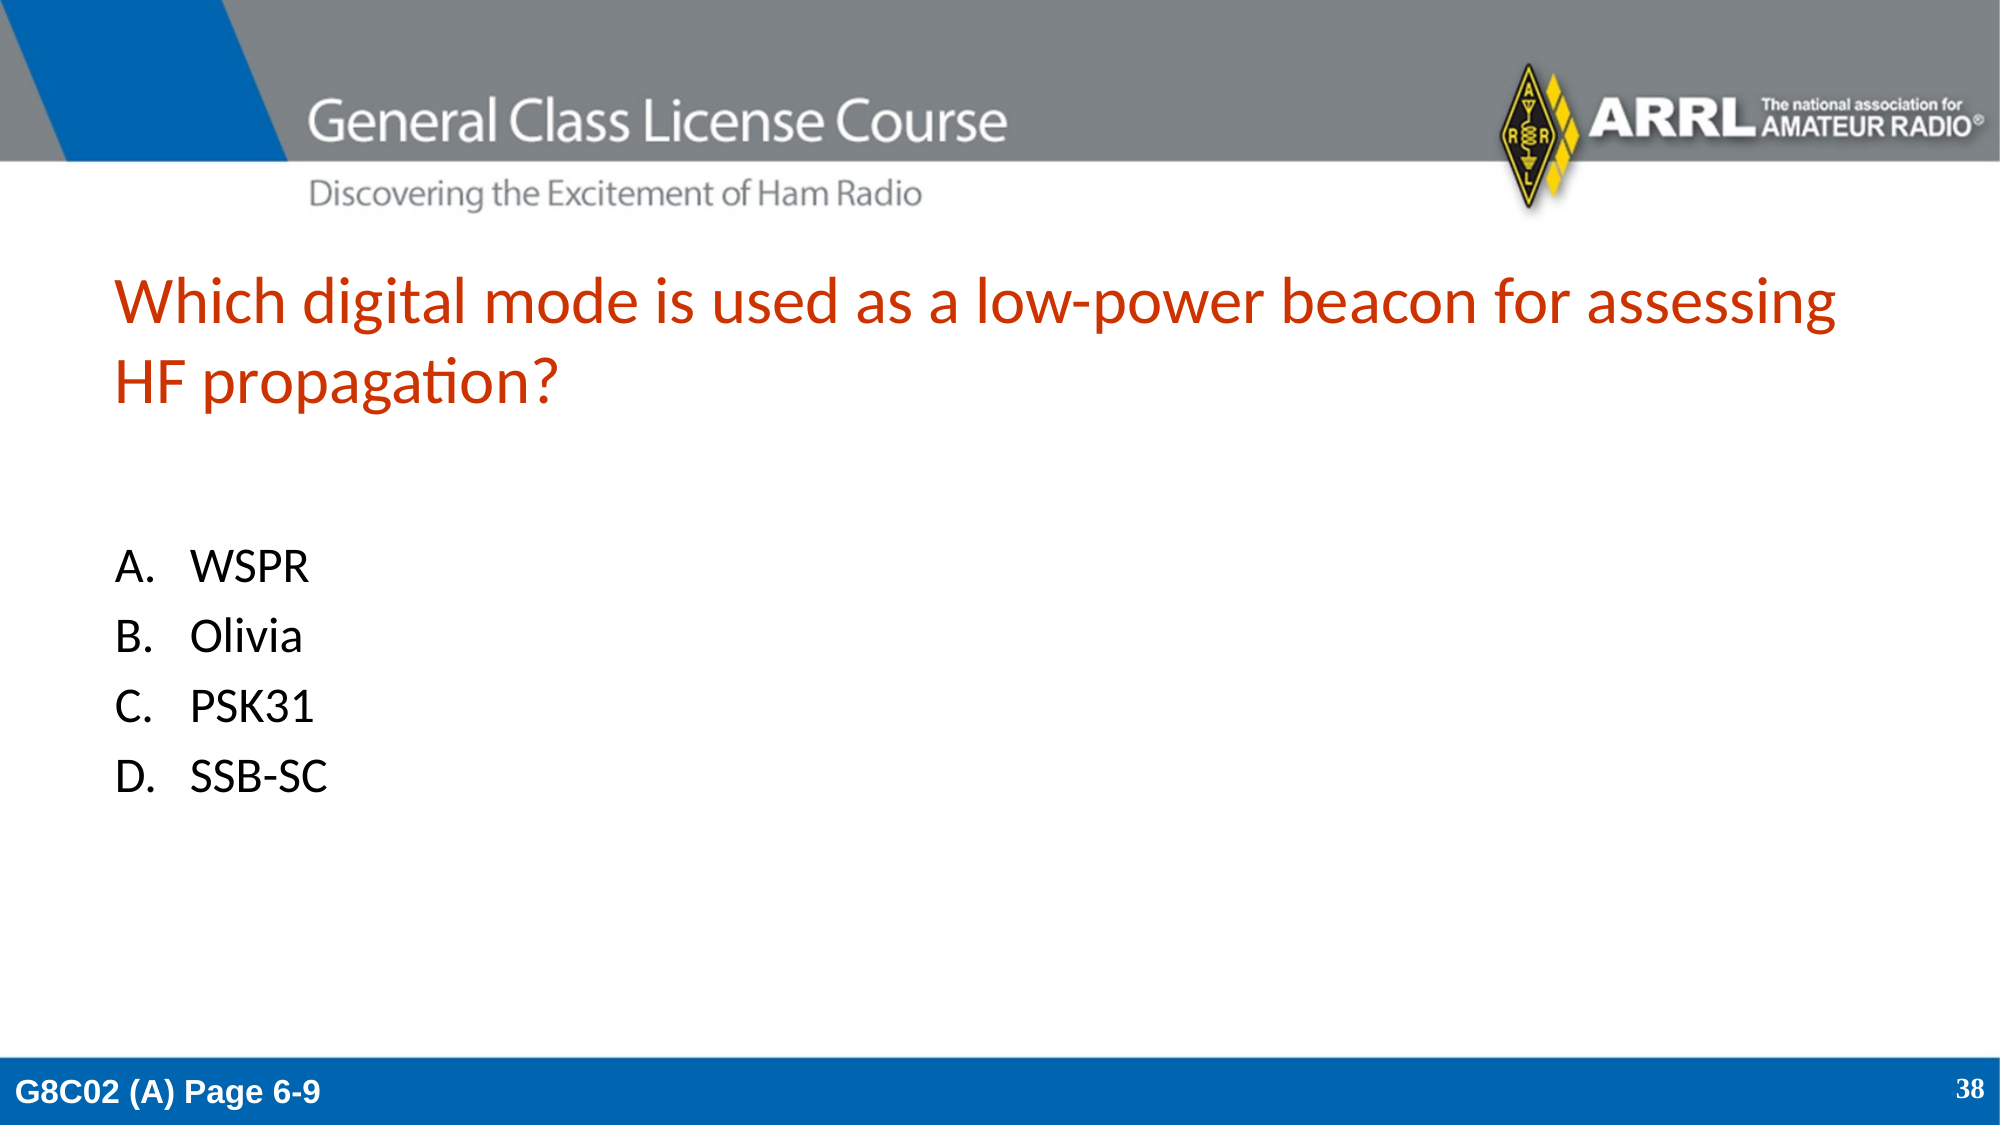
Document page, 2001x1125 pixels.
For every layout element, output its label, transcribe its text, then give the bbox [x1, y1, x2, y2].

text_box 38 [1875, 1062, 2000, 1113]
text_box G8C02 (A) Page 6-9 [0, 1062, 1313, 1118]
list WSPR Olivia PSK31 SSB-SC [99, 525, 1900, 1005]
picture [0, 0, 2001, 1125]
title Which digital mode is used as a low-power beacon for assessing HF propagation? [99, 249, 1900, 468]
